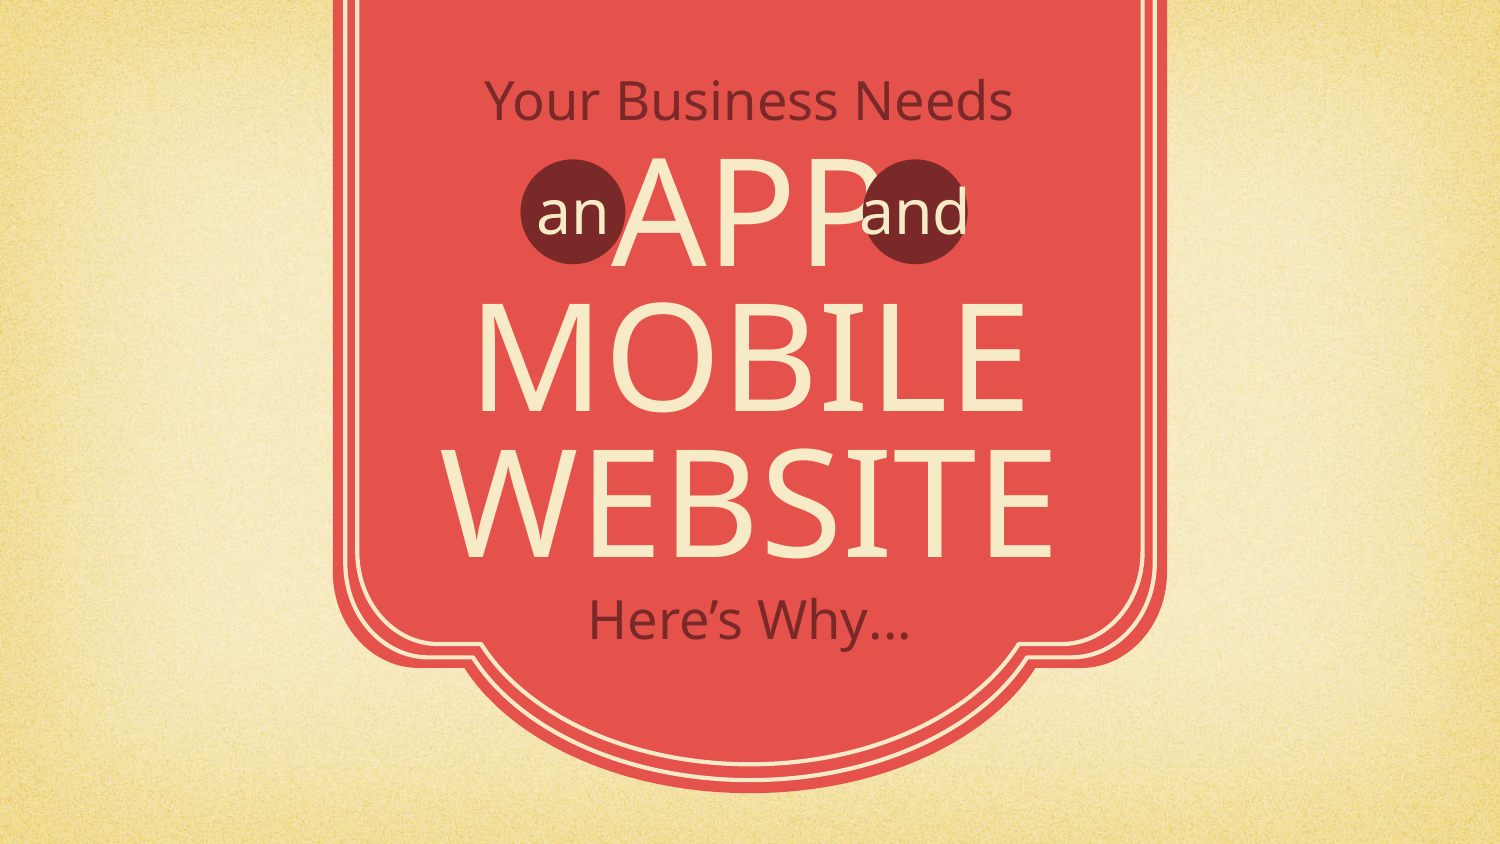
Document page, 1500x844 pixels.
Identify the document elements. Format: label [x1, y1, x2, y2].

text_box [332, 0, 1168, 794]
picture [0, 0, 1500, 844]
